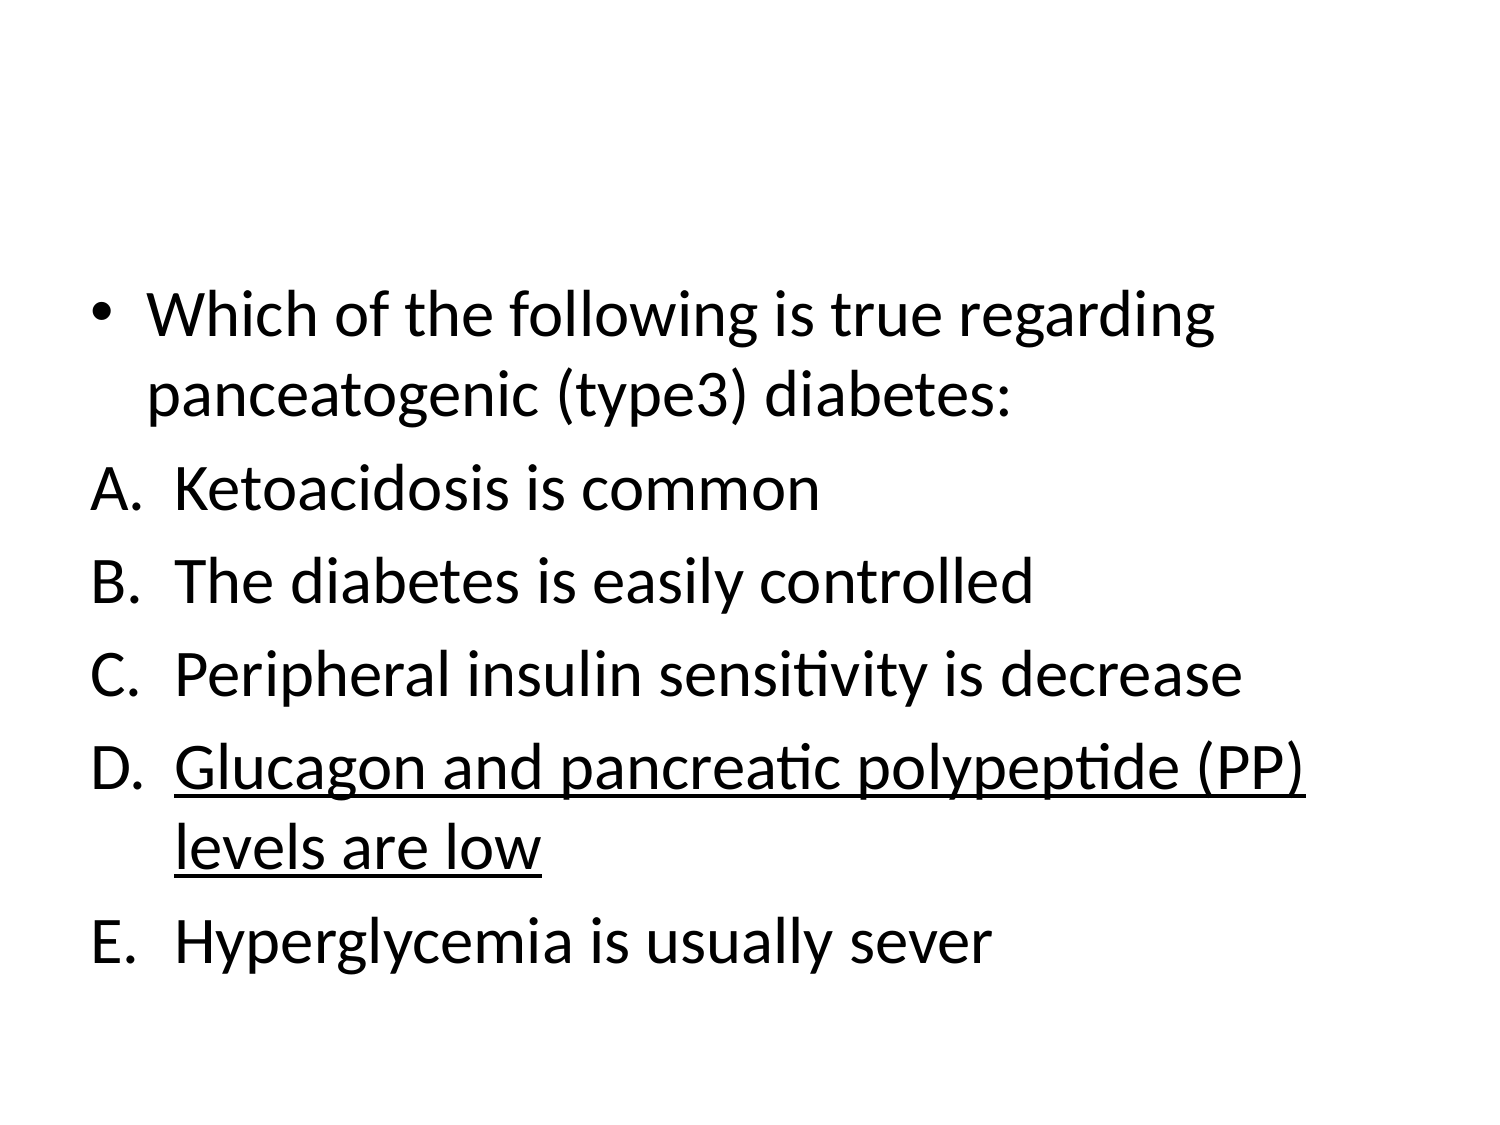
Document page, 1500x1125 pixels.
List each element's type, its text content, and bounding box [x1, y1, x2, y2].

list Which of the following is true regarding panceatogenic (type3) diabetes: Ketoacidosis is common The diabetes is easily controlled Peripheral insulin sensitivity is decrease Glucagon and pancreatic polypeptide (PP) levels are low Hyperglycemia is usually sever [75, 262, 1425, 1005]
